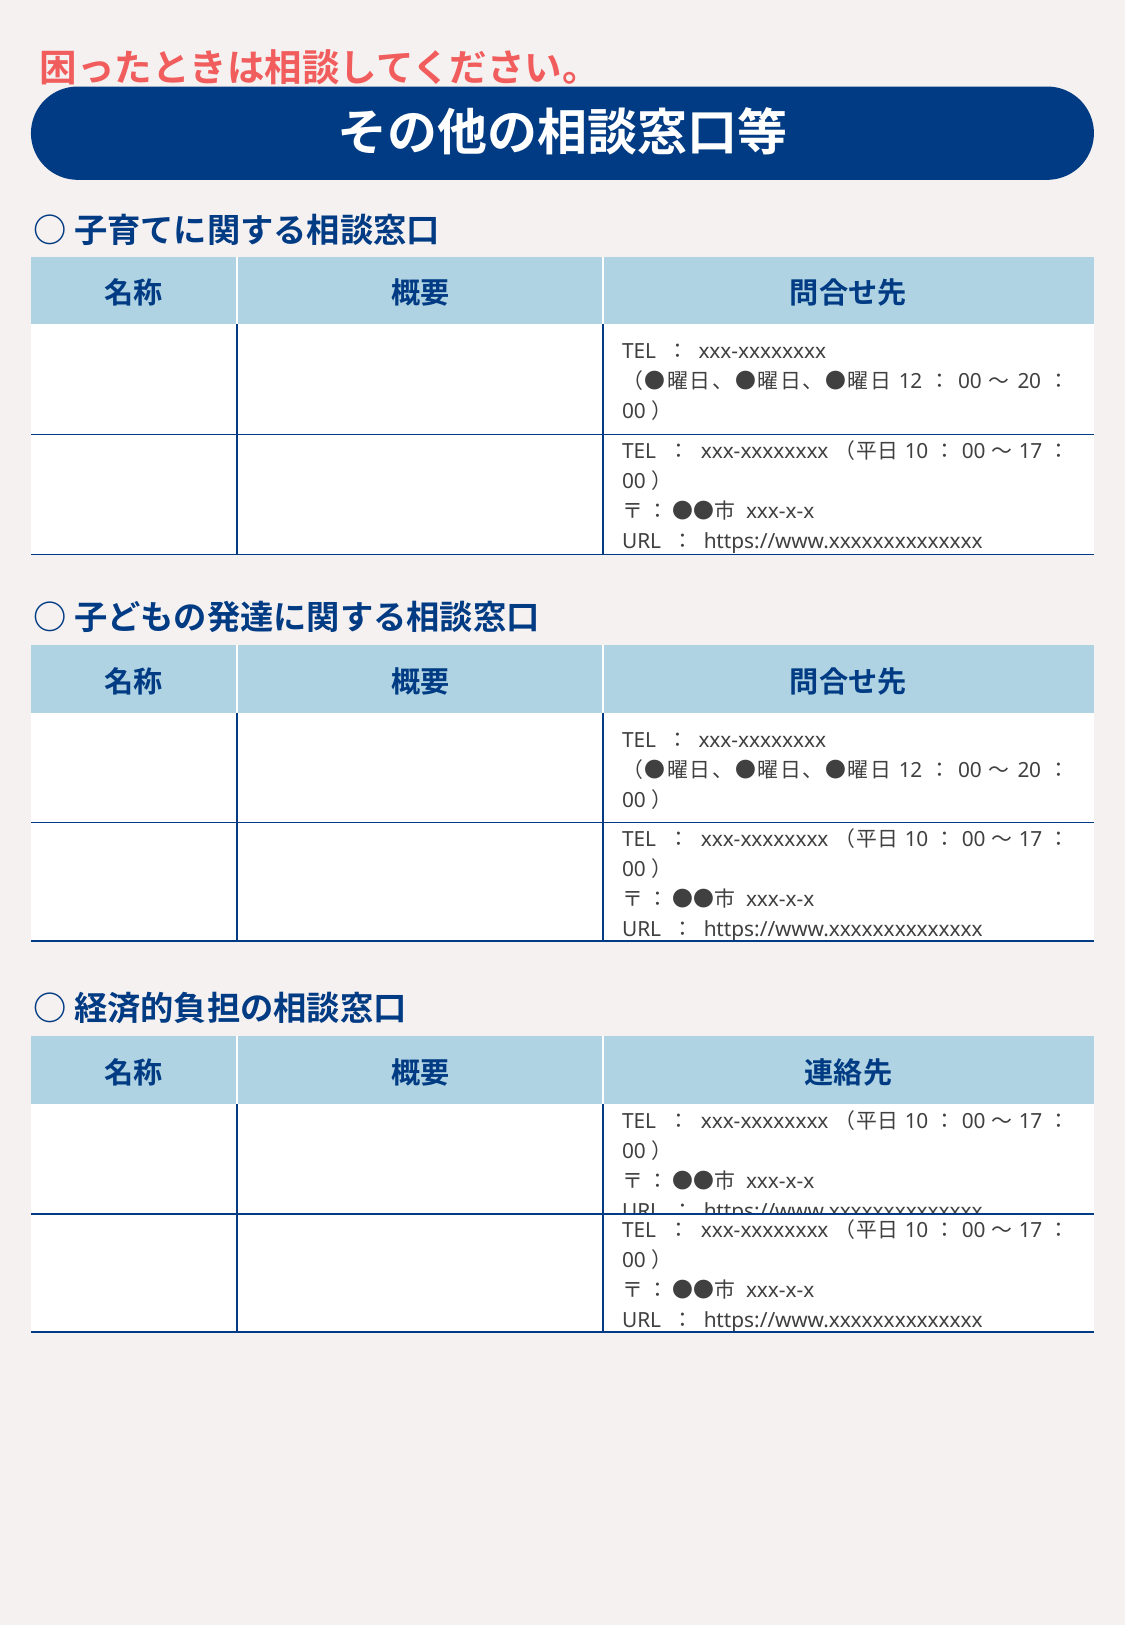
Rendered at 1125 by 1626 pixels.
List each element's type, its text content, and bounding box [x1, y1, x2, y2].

table_header 名称 [31, 1036, 236, 1104]
table_header 名称 [31, 257, 236, 324]
table_cell TEL ： xxx-xxxxxxxx（平日10：00～17：00） 〒 ： ●●市 xxx-x-x URL ： https://www.xxxxxxxxxxxxxx [604, 1215, 1094, 1331]
table_cell [31, 714, 236, 822]
table_cell TEL ： xxx-xxxxxxxx （●曜日、●曜日、●曜日12：00～20：00） [604, 326, 1094, 434]
table_cell [31, 1215, 236, 1331]
table_header 連絡先 [604, 1036, 1094, 1104]
table_header 概要 [238, 1036, 602, 1104]
text_box その他の相談窓口等 [30, 86, 1094, 180]
table_header 名称 [31, 645, 236, 713]
table_cell [238, 823, 602, 940]
text_box ○子どもの発達に関する相談窓口 [32, 596, 595, 634]
table_cell [31, 326, 236, 434]
table_cell [31, 435, 236, 554]
table_cell [238, 326, 602, 434]
table_cell TEL ： xxx-xxxxxxxx （●曜日、●曜日、●曜日12：00～20：00） [604, 714, 1094, 822]
text_box 困ったときは相談してください。 [29, 33, 1095, 94]
table_cell [238, 1105, 602, 1213]
table_header 概要 [238, 257, 602, 324]
table_header 問合せ先 [604, 645, 1094, 713]
table_cell [31, 1105, 236, 1213]
table_cell [238, 1215, 602, 1331]
text_box ○経済的負担の相談窓口 [32, 987, 595, 1025]
text_box ○子育てに関する相談窓口 [32, 209, 465, 246]
table_cell TEL ： xxx-xxxxxxxx（平日10：00～17：00） 〒 ： ●●市 xxx-x-x URL ： https://www.xxxxxxxxxxxxxx [604, 1105, 1094, 1213]
table_cell [31, 823, 236, 940]
table_header 問合せ先 [604, 257, 1094, 324]
table_cell TEL ： xxx-xxxxxxxx（平日10：00～17：00） 〒 ： ●●市 xxx-x-x URL ： https://www.xxxxxxxxxxxxxx [604, 435, 1094, 554]
table_cell [238, 714, 602, 822]
table_cell [238, 435, 602, 554]
table_header 概要 [238, 645, 602, 713]
table_cell TEL ： xxx-xxxxxxxx（平日10：00～17：00） 〒 ： ●●市 xxx-x-x URL ： https://www.xxxxxxxxxxxxxx [604, 823, 1094, 940]
